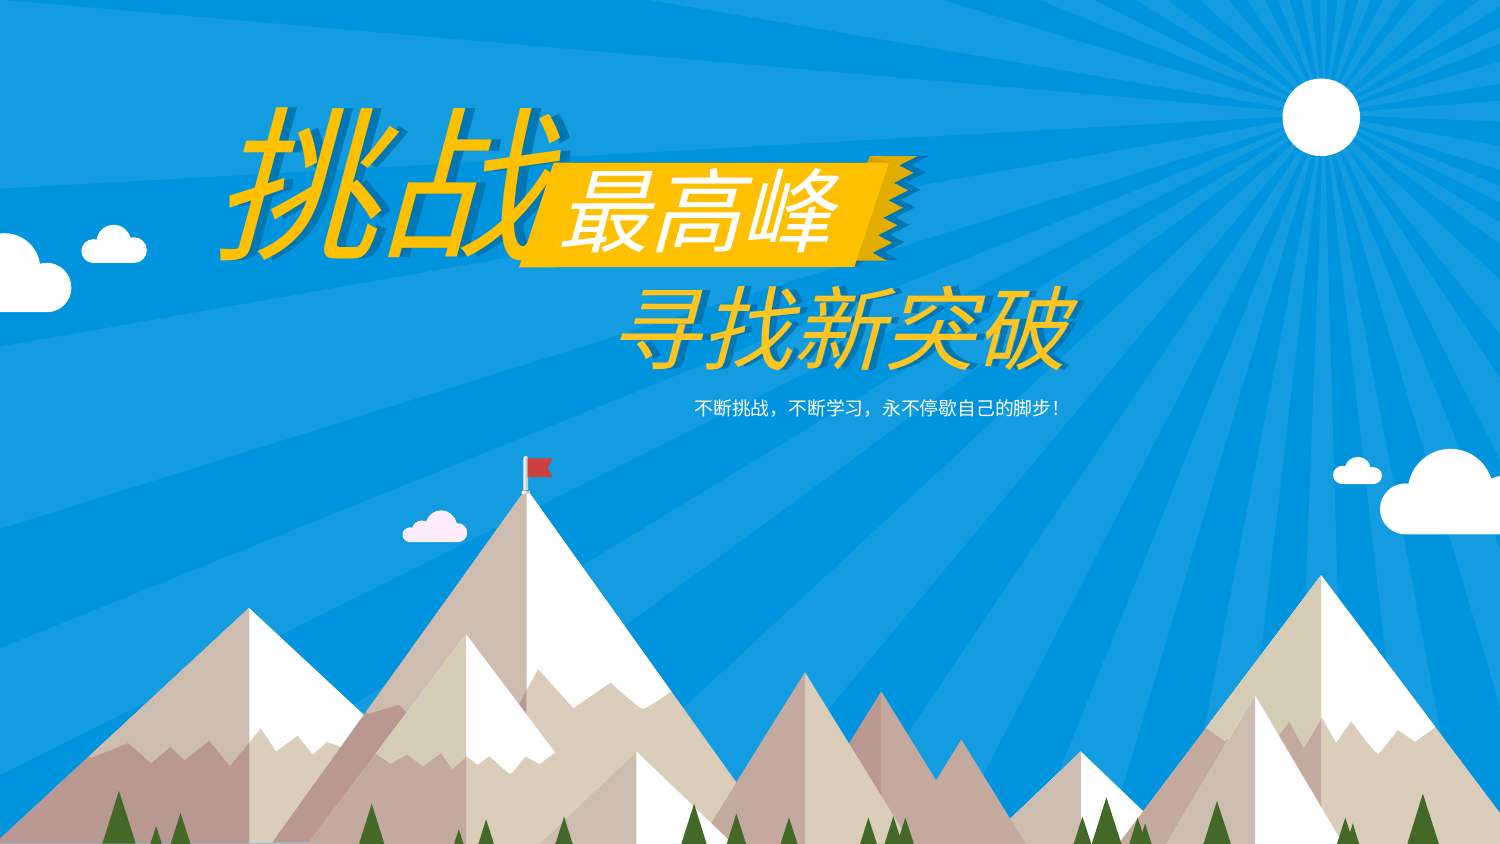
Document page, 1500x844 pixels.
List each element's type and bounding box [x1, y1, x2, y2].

text_box [0, 455, 1500, 844]
text_box [594, 264, 1229, 391]
text_box [196, 73, 950, 291]
text_box [0, 0, 1500, 455]
